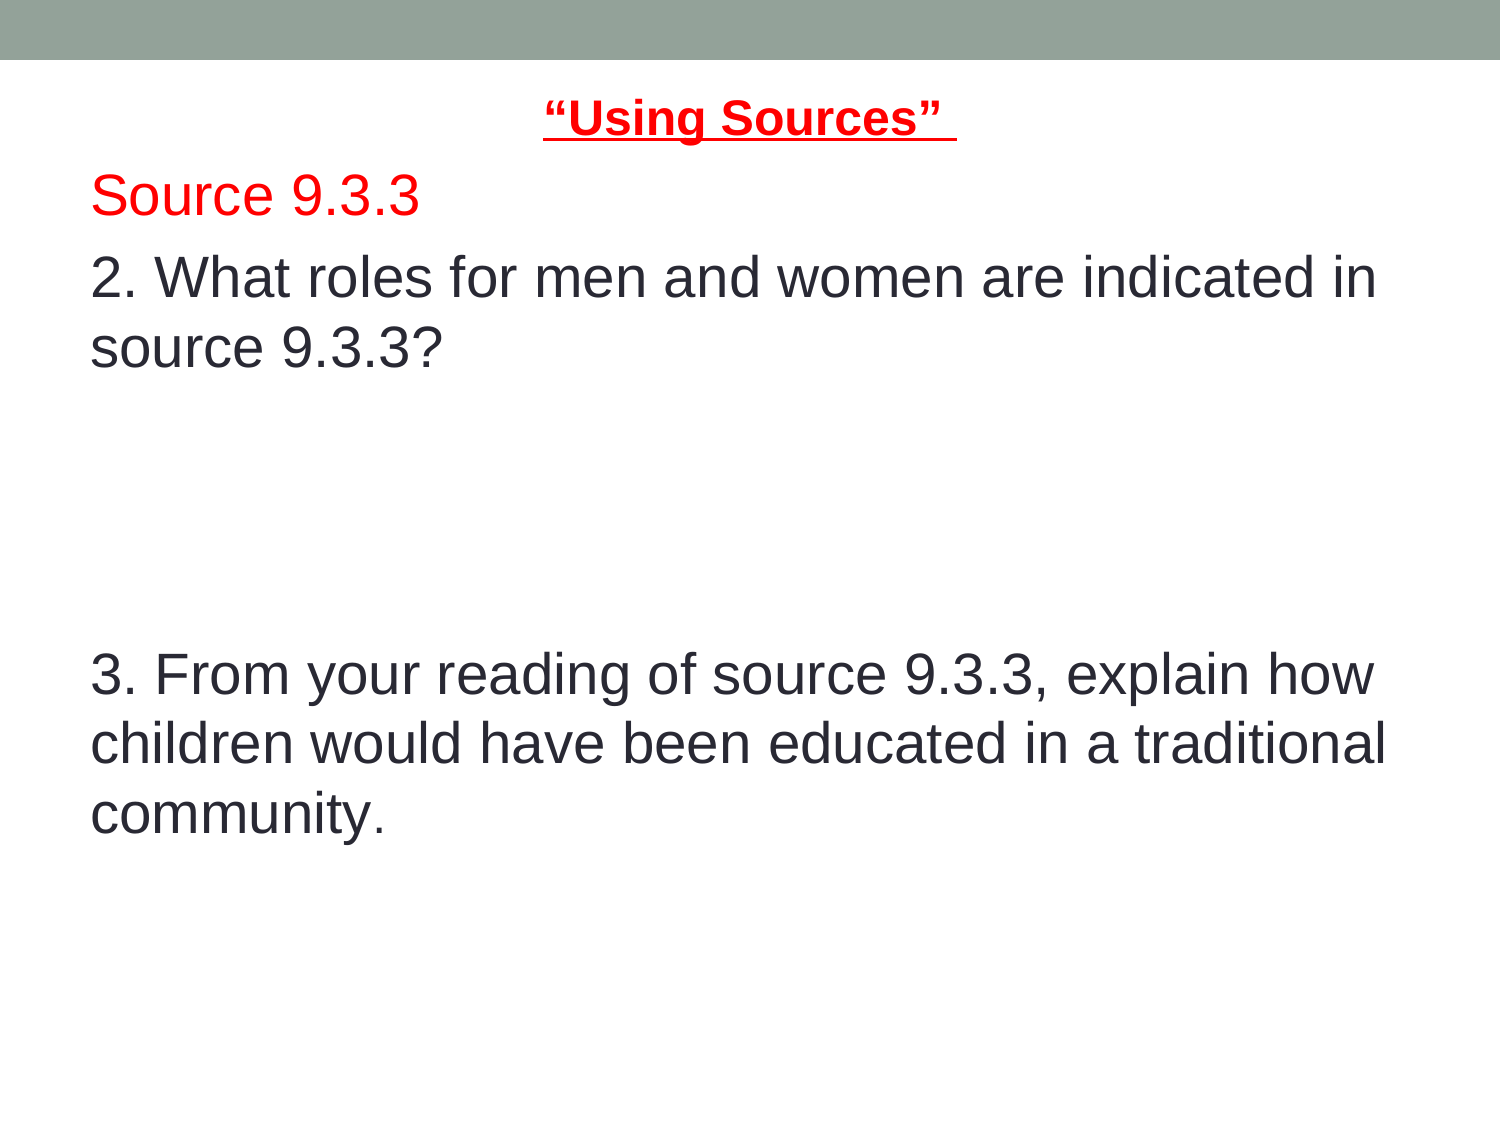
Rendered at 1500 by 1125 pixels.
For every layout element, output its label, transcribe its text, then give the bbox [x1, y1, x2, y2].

list “Using Sources” Source 9.3.3 2. What roles for men and women are indicated in source 9.3.3? 3. From your reading of source 9.3.3, explain how children would have been educated in a traditional community. [75, 78, 1425, 1063]
